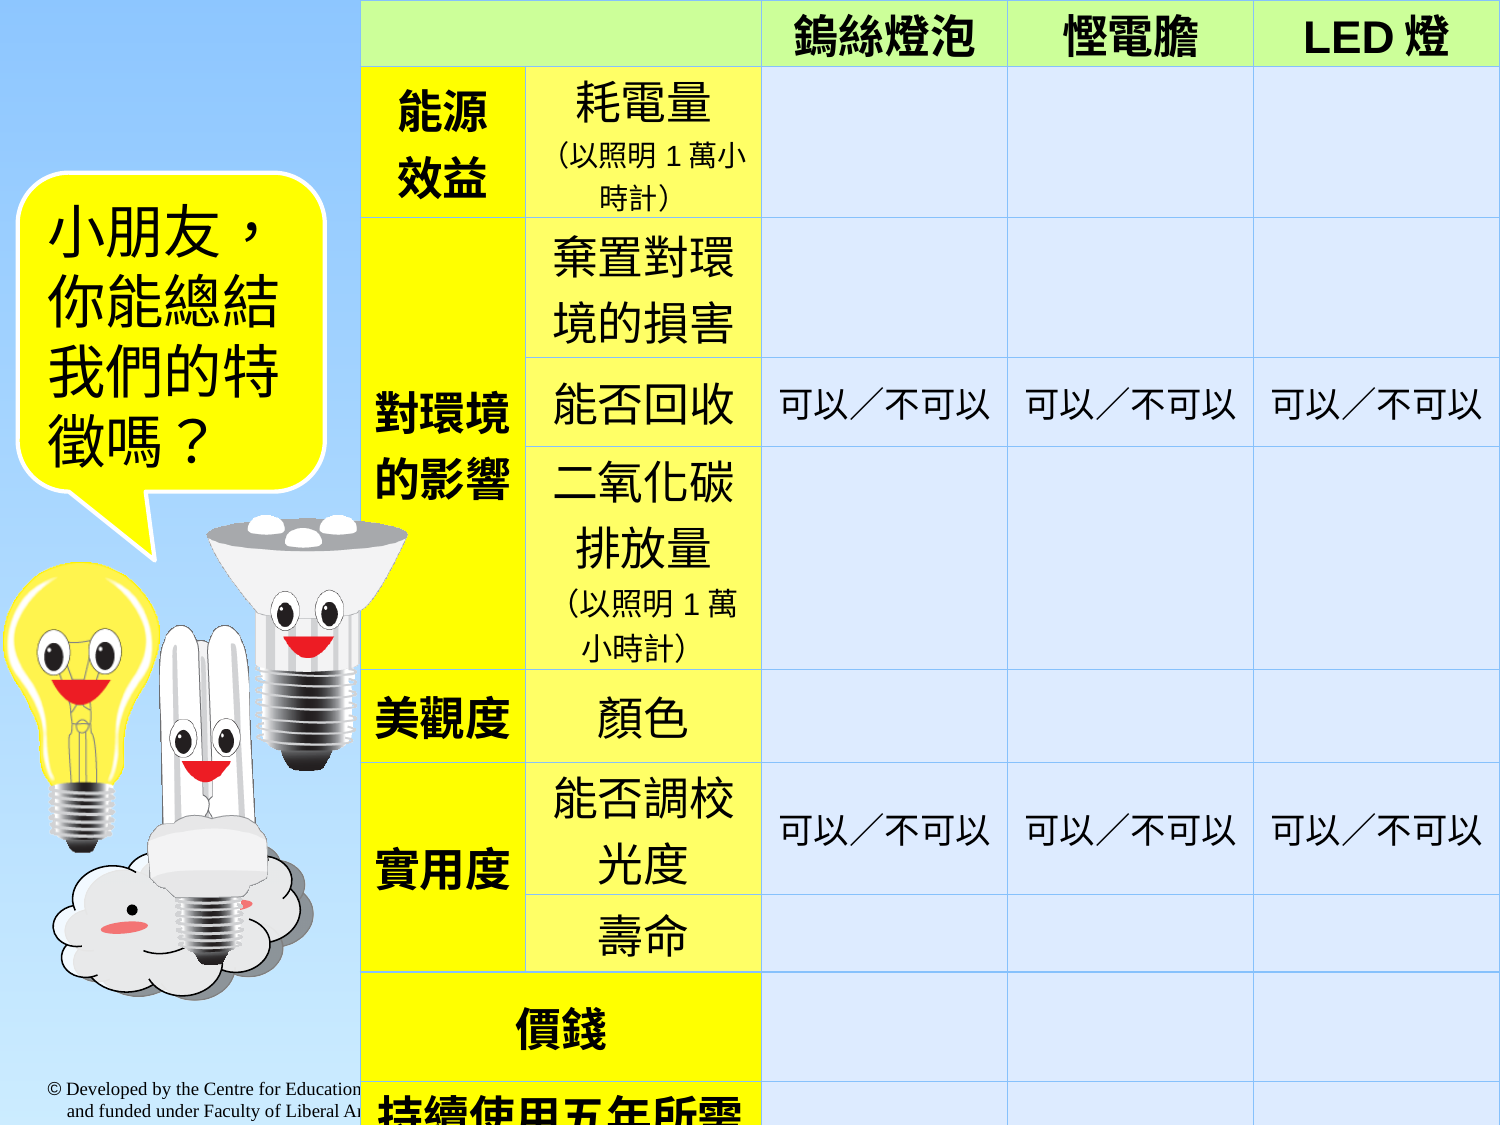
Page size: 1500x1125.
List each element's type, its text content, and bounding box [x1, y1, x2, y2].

table_cell 價錢 [361, 973, 761, 1081]
table_cell 能源 效益 [361, 67, 525, 217]
table_cell [1254, 1082, 1499, 1125]
table_cell [762, 670, 1007, 762]
table_cell 美觀度 [412, 670, 525, 762]
table_cell 能否調校光度 [526, 763, 761, 894]
table_cell [762, 973, 1007, 1081]
table_cell 實用度 [361, 763, 525, 971]
text_box 小朋友，你能總結我們的特徵嗎？ [15, 170, 327, 561]
table_cell [1254, 895, 1499, 971]
table_cell [1254, 447, 1499, 669]
table_cell [1008, 218, 1253, 357]
table_cell [1254, 670, 1499, 762]
table_cell [1254, 973, 1499, 1081]
table_cell 持續使用五年所需的金錢 [361, 1082, 761, 1125]
table_cell 可以／不可以 [1254, 358, 1499, 446]
table_cell 可以／不可以 [1008, 358, 1253, 446]
text_box © Developed by the Centre for Education in Environmental Sustainability and funded under Faculty of Liberal Arts and Social Sciences Teaching Development Grants 2012-13 [33, 1069, 360, 1125]
table_header [361, 1, 761, 66]
table_cell [1008, 973, 1253, 1081]
table_cell 可以／不可以 [762, 358, 1007, 446]
table_cell [762, 218, 1007, 357]
table_cell [1008, 1082, 1253, 1125]
table_cell [1008, 447, 1253, 669]
table_cell 顏色 [526, 670, 761, 762]
table_header 鎢絲燈泡 [762, 1, 1007, 66]
table_header 慳電膽 [1008, 1, 1253, 66]
table_cell 可以／不可以 [762, 763, 1007, 894]
table_cell 耗電量 （以照明1萬小時計） [526, 67, 761, 217]
table_cell [1254, 218, 1499, 357]
table_cell [762, 895, 1007, 971]
table_cell 對環境的影響 [361, 218, 525, 669]
table_cell [762, 1082, 1007, 1125]
table_cell 可以／不可以 [1254, 763, 1499, 894]
table_cell [1254, 67, 1499, 217]
table_header LED燈 [1254, 1, 1499, 66]
table_cell [1008, 67, 1253, 217]
table_cell [762, 67, 1007, 217]
table_cell [762, 447, 1007, 669]
table_cell [1008, 895, 1253, 971]
table_cell 可以／不可以 [1008, 763, 1253, 894]
table_cell 壽命 [526, 895, 761, 971]
picture [2, 514, 408, 965]
table_cell [1008, 670, 1253, 762]
table_cell 二氧化碳排放量 （以照明1萬小時計） [526, 447, 761, 669]
table_cell 能否回收 [526, 358, 761, 446]
table_cell 棄置對環境的損害 [526, 218, 761, 357]
